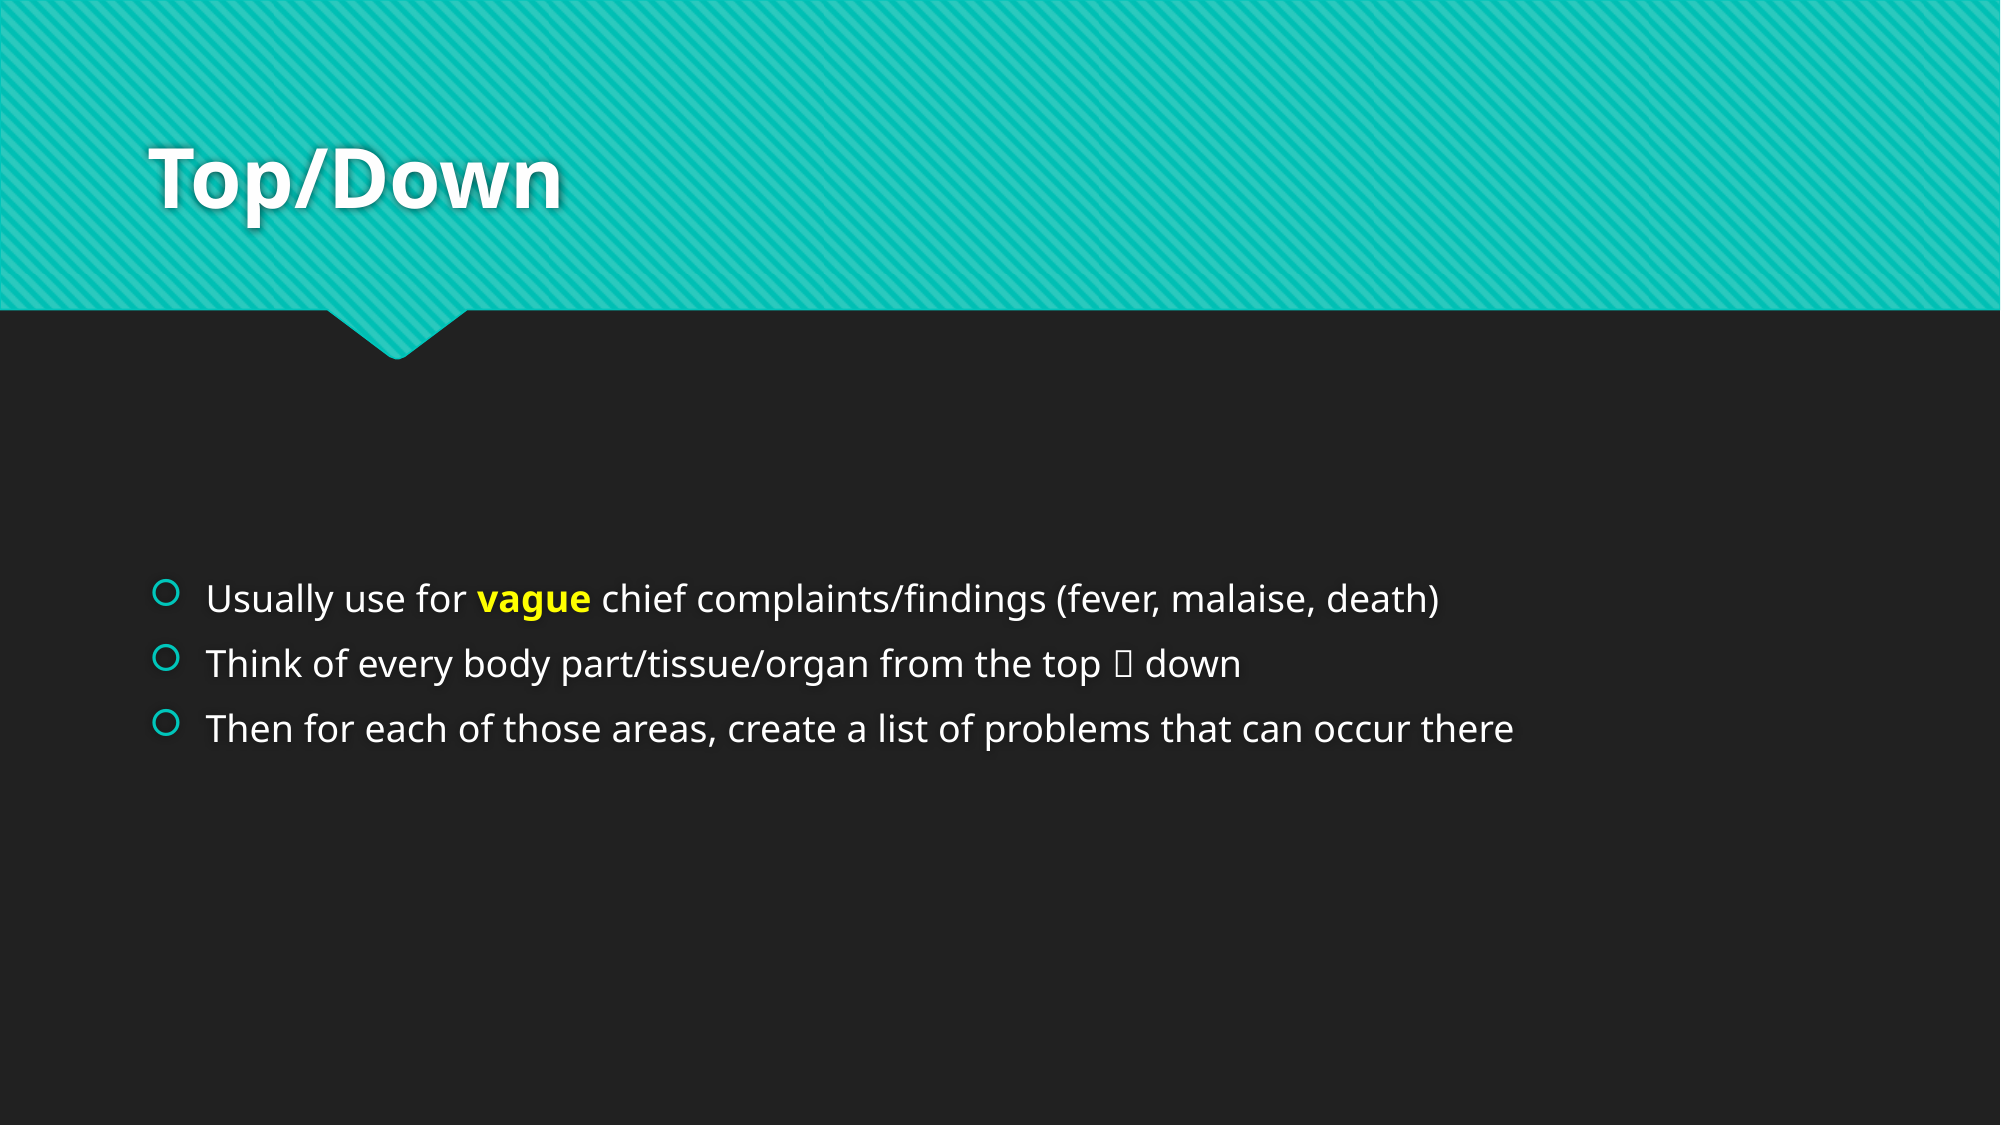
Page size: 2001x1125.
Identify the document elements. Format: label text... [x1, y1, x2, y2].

title Top/Down [132, 73, 1868, 233]
list Usually use for vague chief complaints/findings (fever, malaise, death) Think of every body part/tissue/organ from the top  down Then for each of those areas, create a list of problems that can occur there [134, 364, 1866, 962]
